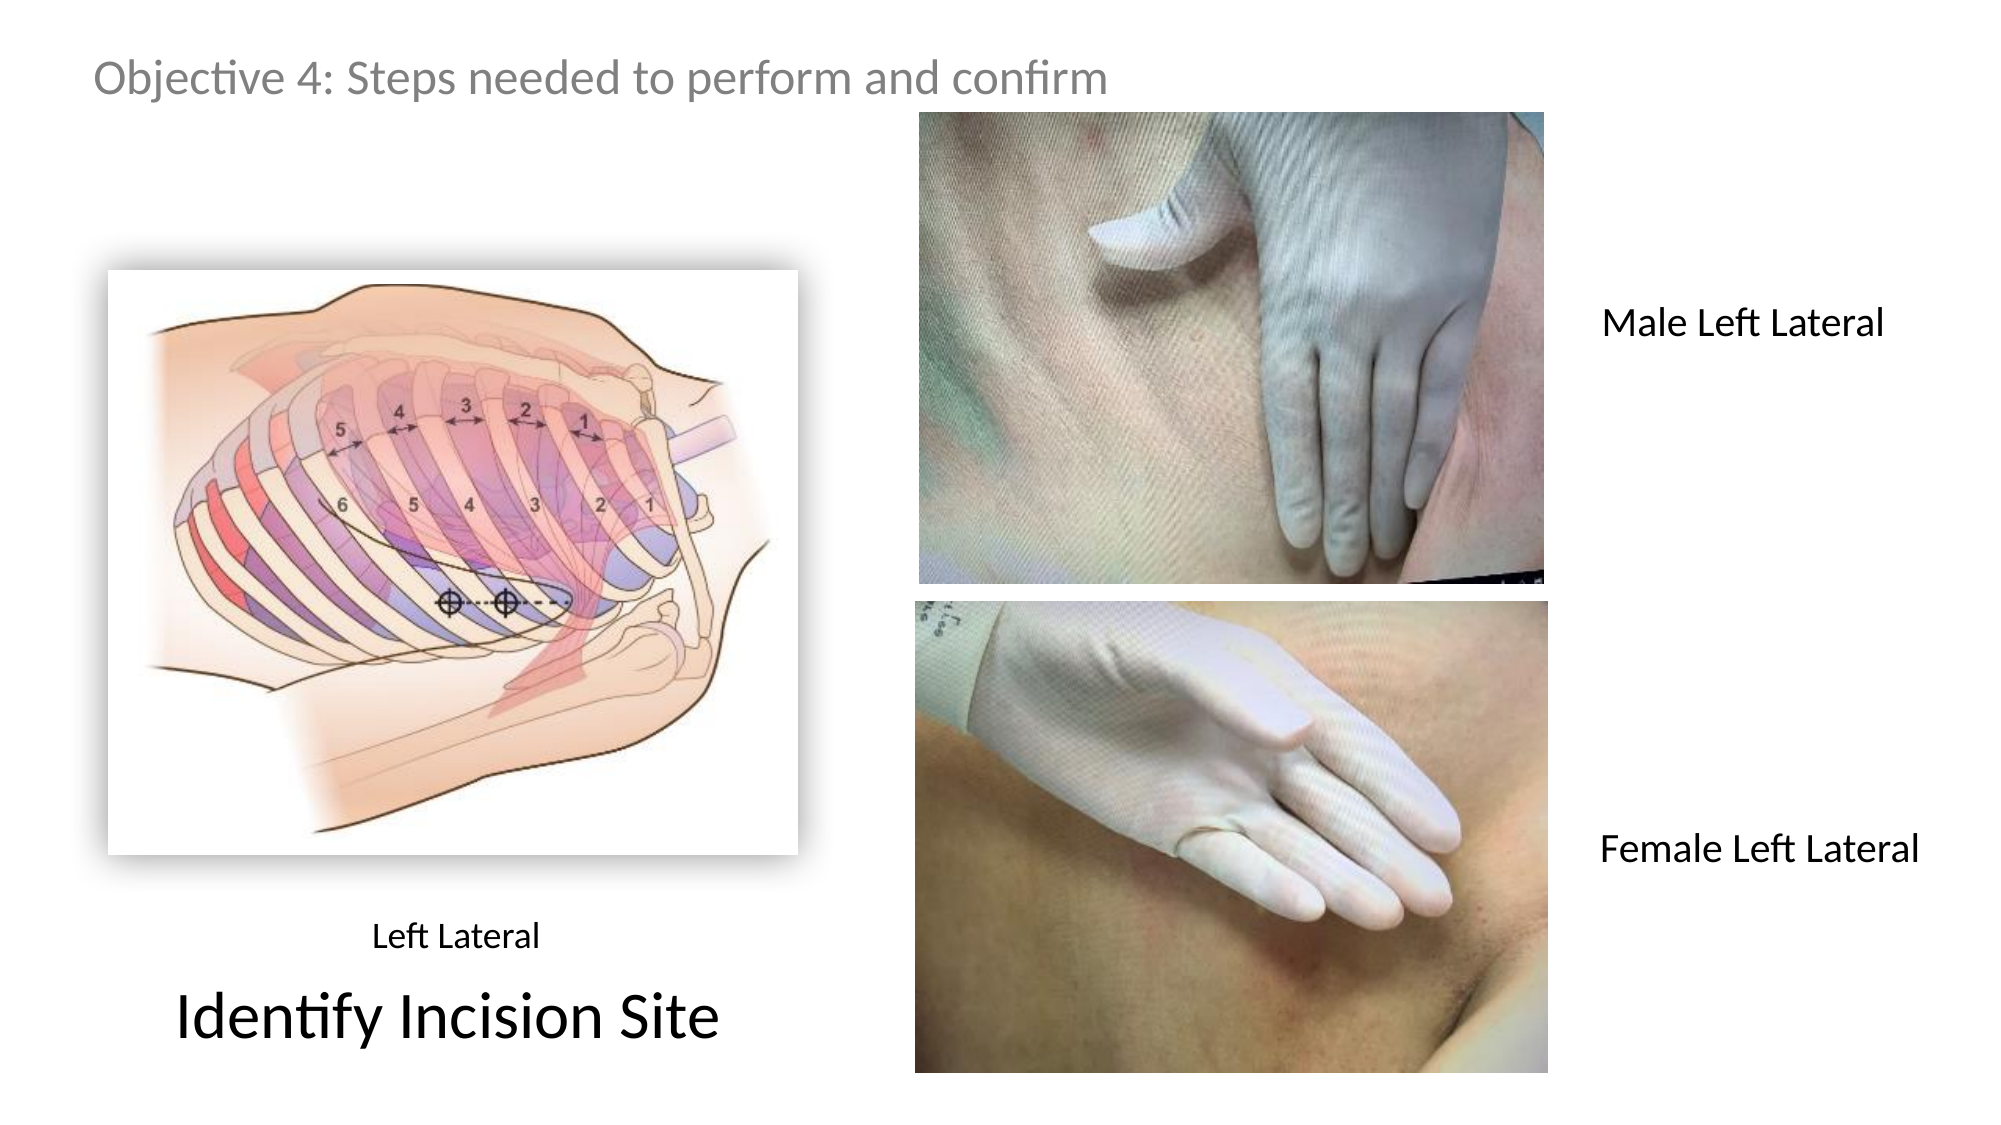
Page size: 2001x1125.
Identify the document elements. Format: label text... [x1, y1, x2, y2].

text_box Objective 4: Steps needed to perform and confirm [78, 36, 1146, 112]
picture [915, 601, 1548, 1073]
picture [919, 112, 1544, 585]
text_box Identify Incision Site [161, 964, 752, 1060]
text_box Left Lateral [357, 904, 556, 964]
text_box Female Left Lateral [1585, 813, 1936, 879]
picture [114, 276, 791, 849]
text_box Male Left Lateral [1586, 287, 1900, 353]
